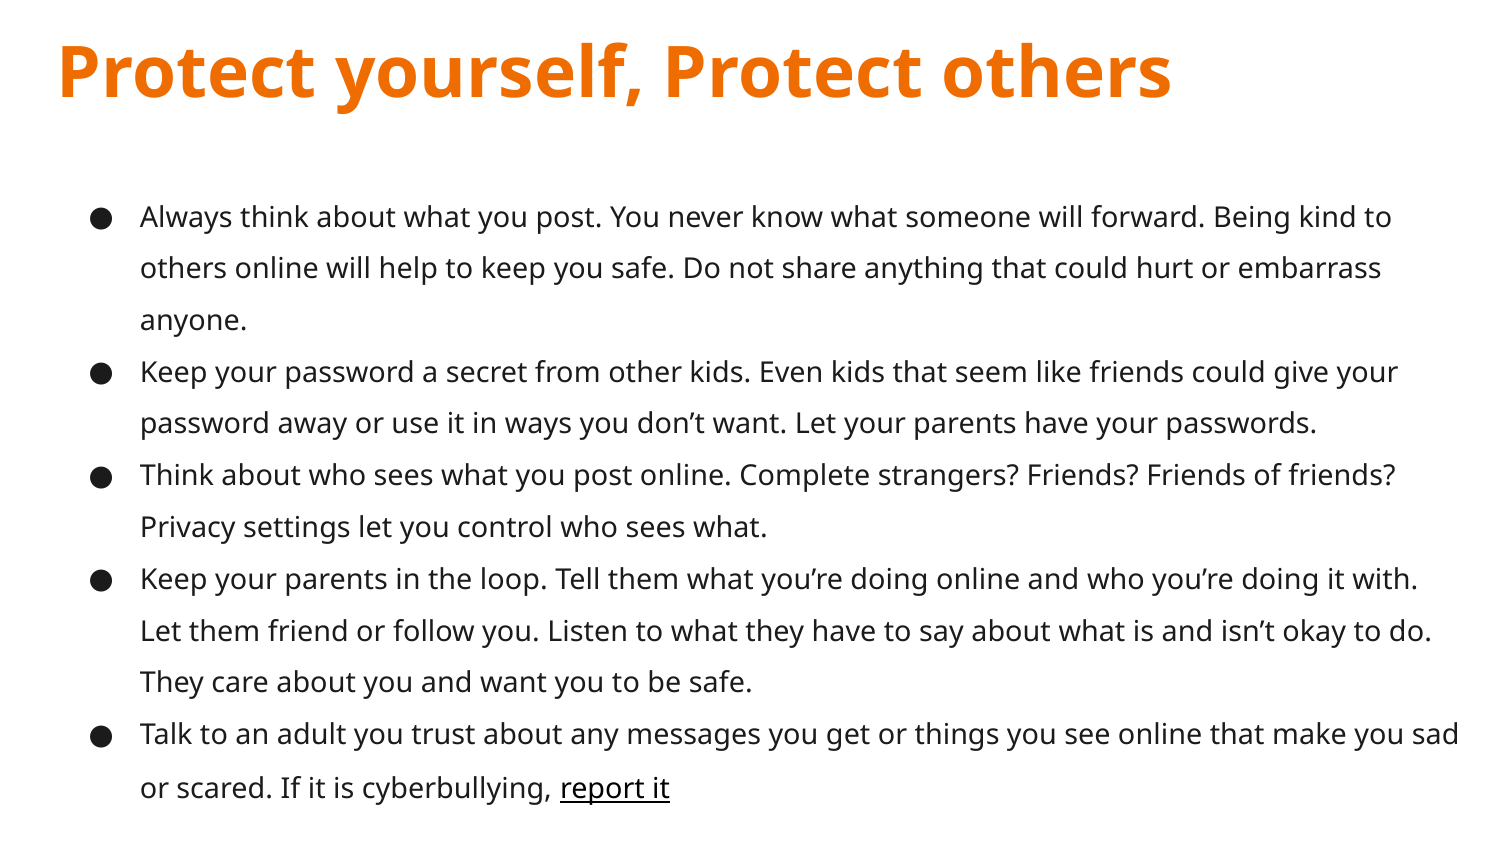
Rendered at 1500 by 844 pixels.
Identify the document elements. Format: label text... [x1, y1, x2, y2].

title Protect yourself, Protect others [41, 11, 1440, 128]
list Always think about what you post. You never know what someone will forward. Being kind to others online will help to keep you safe. Do not share anything that could hurt or embarrass anyone. Keep your password a secret from other kids. Even kids that seem like friends could give your password away or use it in ways you don’t want. Let your parents have your passwords. Think about who sees what you post online. Complete strangers? Friends? Friends of friends? Privacy settings let you control who sees what. Keep your parents in the loop. Tell them what you’re doing online and who you’re doing it with. Let them friend or follow you. Listen to what they have to say about what is and isn’t okay to do. They care about you and want you to be safe. Talk to an adult you trust about any messages you get or things you see online that make you sad or scared. If it is cyberbullying, report it [51, 134, 1482, 827]
